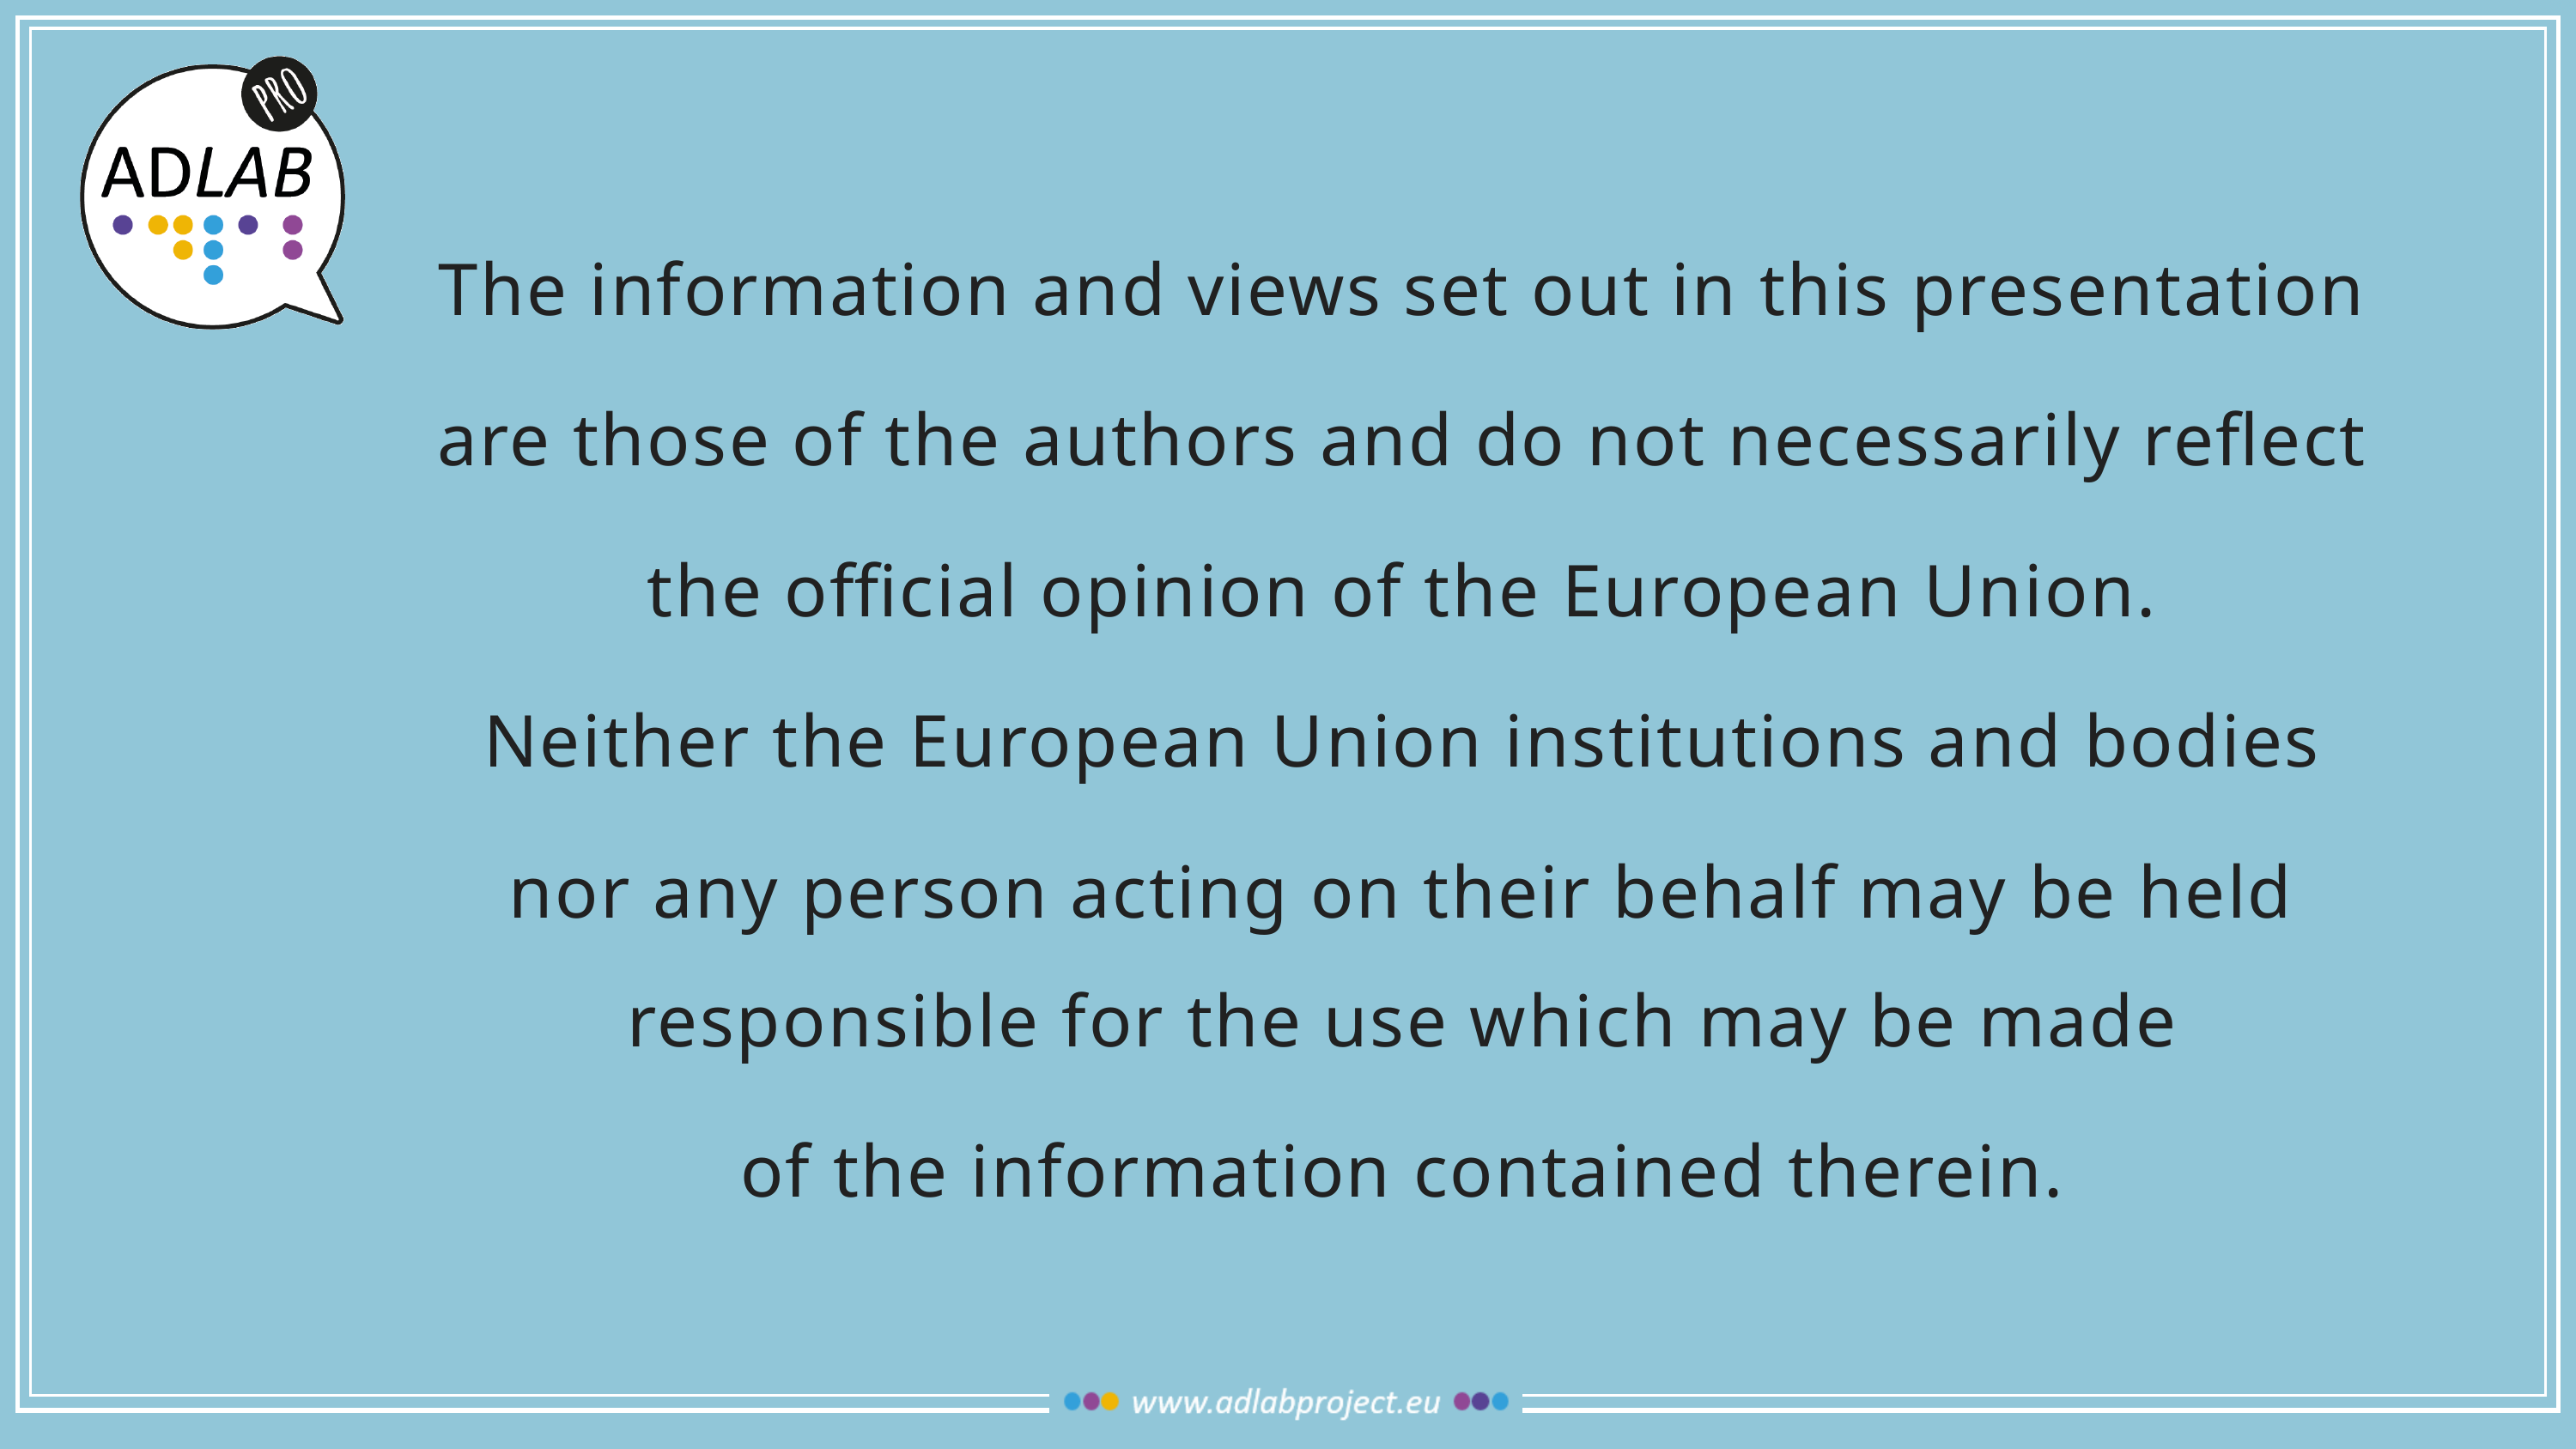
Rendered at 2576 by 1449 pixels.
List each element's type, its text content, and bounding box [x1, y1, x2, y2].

list The information and views set out in this presentation are those of the authors and do not necessarily reflect the official opinion of the European Union. Neither the European Union institutions and bodies nor any person acting on their behalf may be held responsible for the use which may be made of the information contained therein. [345, 194, 2461, 1301]
picture [72, 49, 353, 330]
picture [1049, 1379, 1522, 1430]
